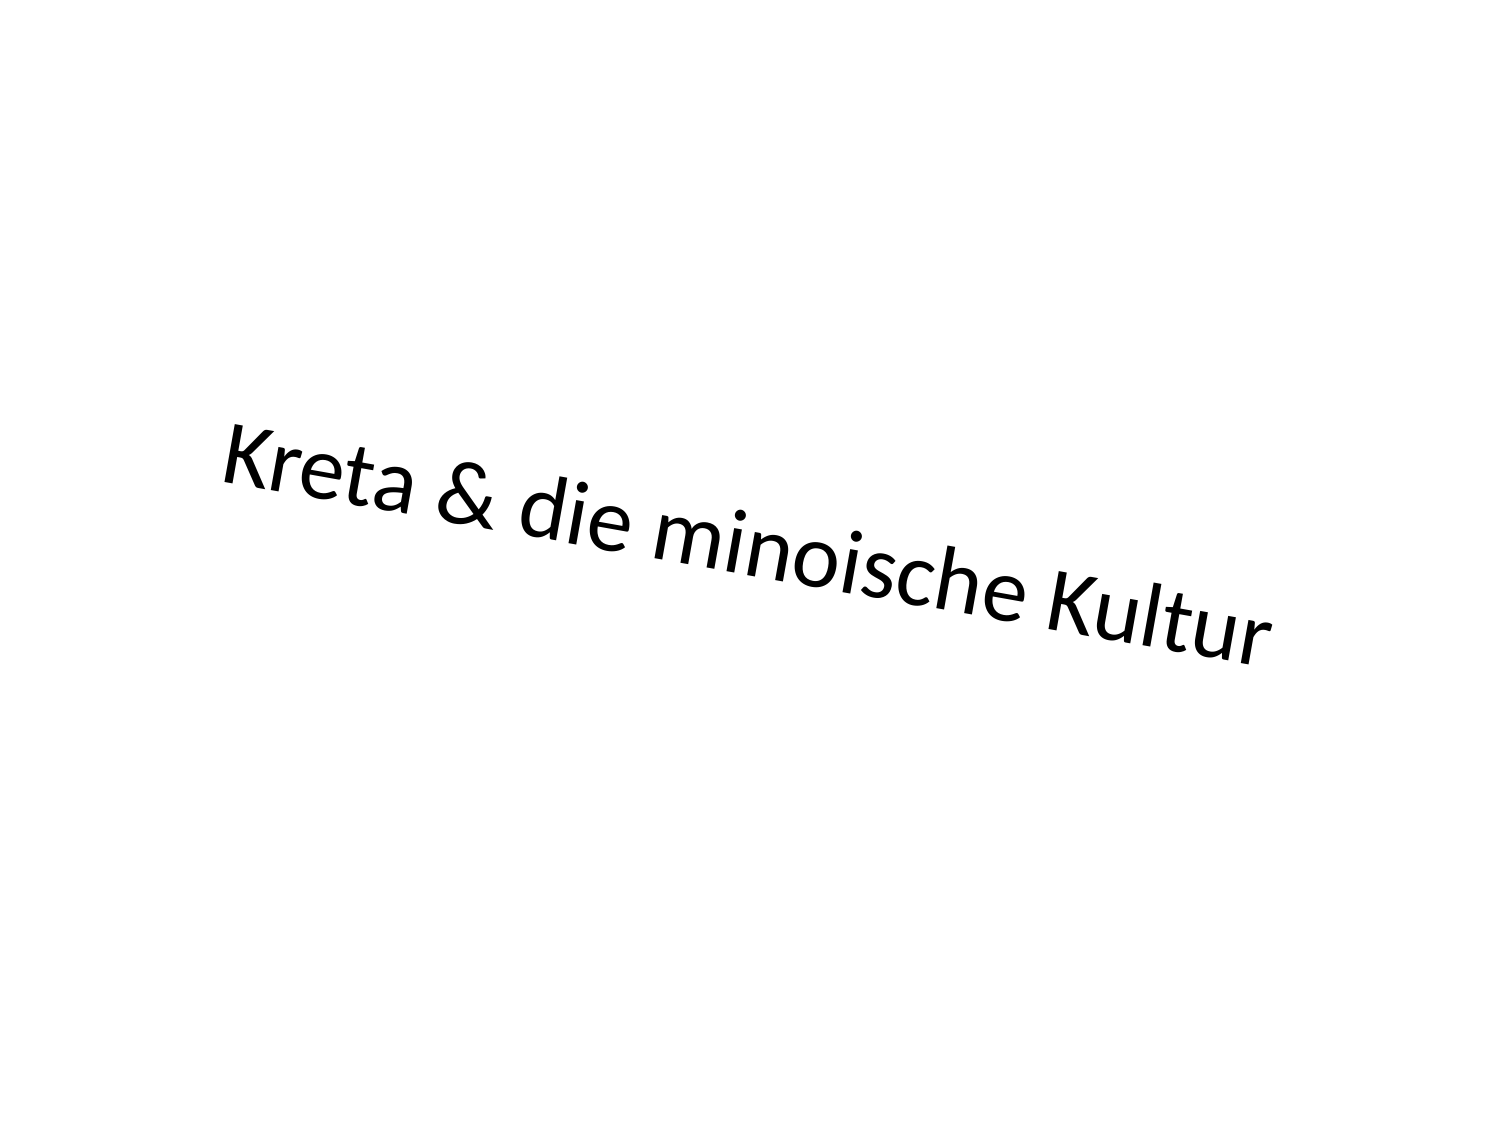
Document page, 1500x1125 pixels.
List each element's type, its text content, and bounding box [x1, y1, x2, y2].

title Kreta & die minoische Kultur [43, 0, 1457, 1093]
